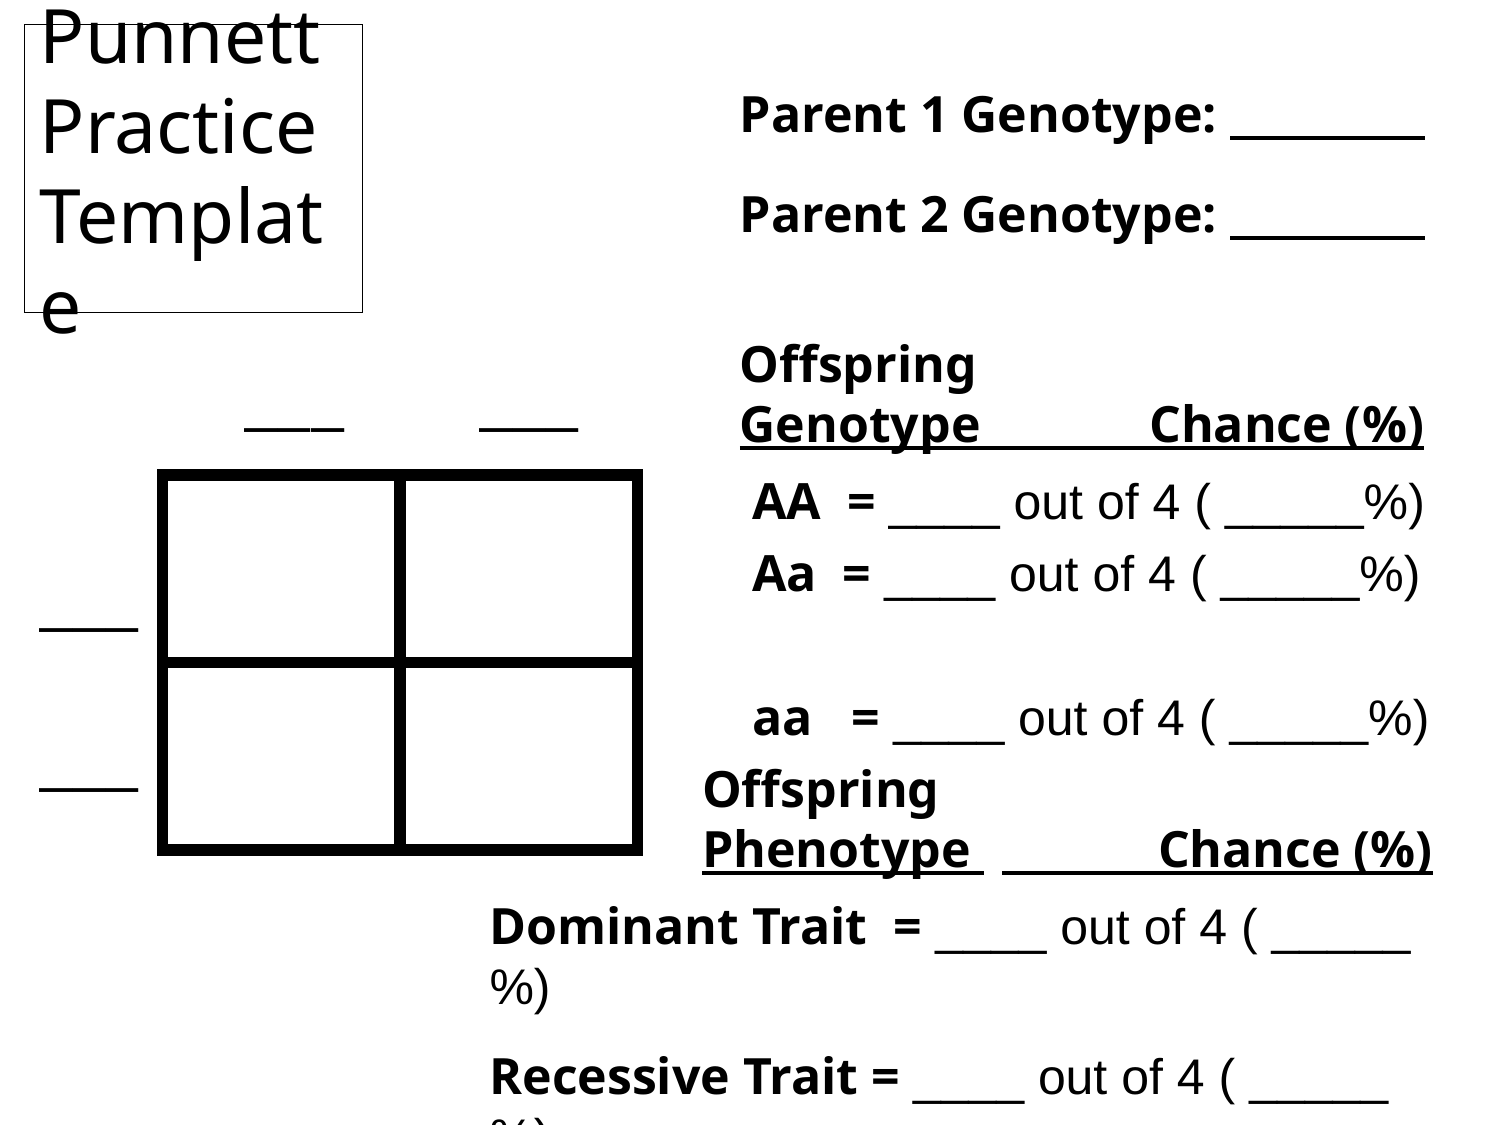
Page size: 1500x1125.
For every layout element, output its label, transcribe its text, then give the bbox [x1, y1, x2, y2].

text_box AA = ____ out of 4 ( _____%) Aa = ____ out of 4 ( _____%) aa = ____ out of 4 ( _____%) [737, 449, 1463, 749]
text_box Offspring Genotype Chance (%) [725, 324, 1450, 460]
text_box [237, 412, 350, 473]
text_box Parent 1 Genotype: [725, 74, 1450, 150]
table_cell [406, 668, 632, 844]
table_header [406, 481, 632, 657]
text_box Dominant Trait = ____ out of 4 ( _____%) Recessive Trait = ____ out of 4 ( _____%) [474, 887, 1463, 1125]
text_box Offspring Phenotype Chance (%) [687, 749, 1475, 885]
text_box ___ ___ [24, 549, 175, 805]
title Punnett Practice Template [24, 24, 363, 313]
table_cell [168, 668, 394, 844]
text_box Parent 2 Genotype: [725, 174, 1450, 250]
table_header [168, 481, 394, 657]
text_box ___ ___ [200, 349, 613, 445]
